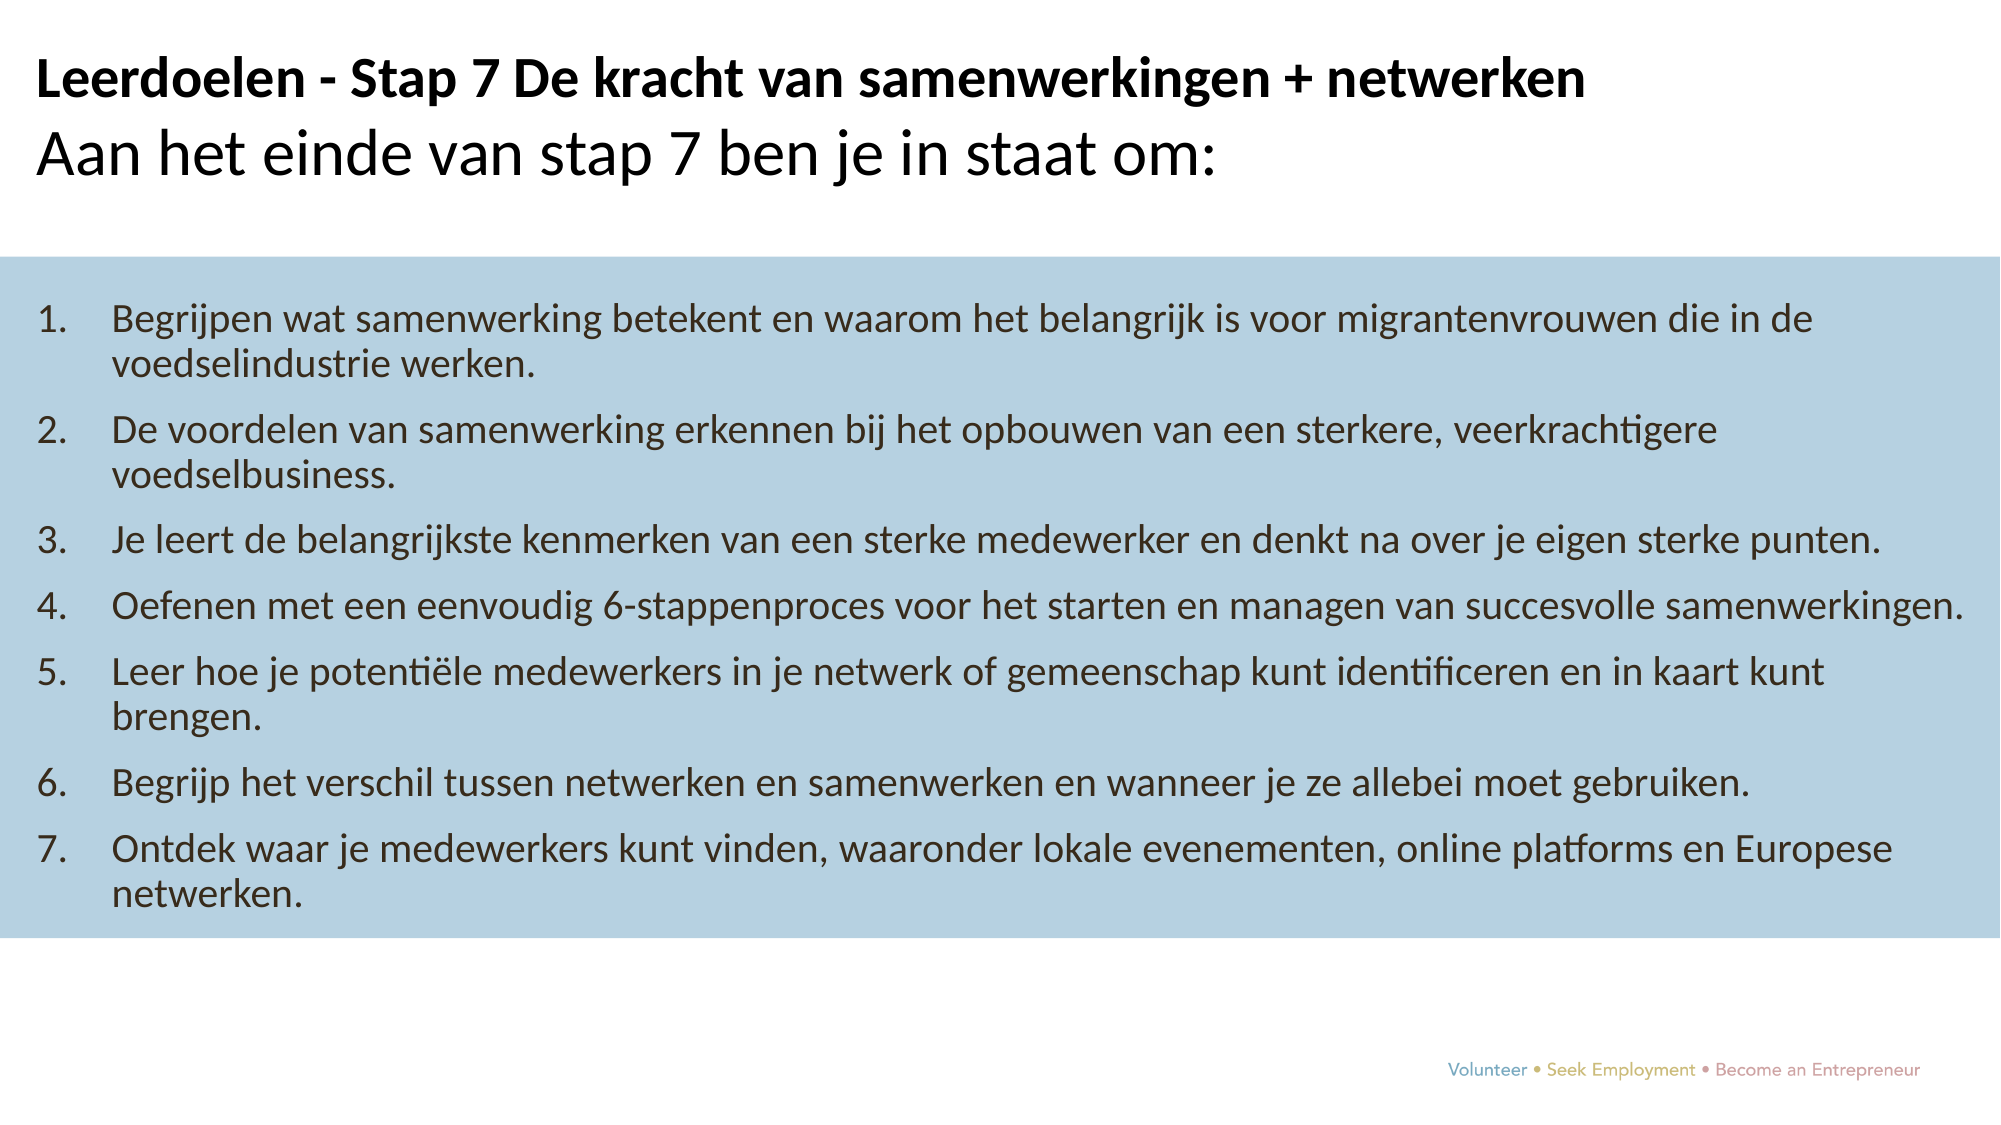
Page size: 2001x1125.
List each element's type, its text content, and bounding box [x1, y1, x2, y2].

picture [1418, 1046, 1971, 1103]
text_box Leerdoelen - Stap 7 De kracht van samenwerkingen + netwerken Aan het einde van stap 7 ben je in staat om: [21, 31, 2000, 197]
list Begrijpen wat samenwerking betekent en waarom het belangrijk is voor migrantenvrouwen die in de voedselindustrie werken. De voordelen van samenwerking erkennen bij het opbouwen van een sterkere, veerkrachtigere voedselbusiness. Je leert de belangrijkste kenmerken van een sterke medewerker en denkt na over je eigen sterke punten. Oefenen met een eenvoudig 6-stappenproces voor het starten en managen van succesvolle samenwerkingen. Leer hoe je potentiële medewerkers in je netwerk of gemeenschap kunt identificeren en in kaart kunt brengen. Begrijp het verschil tussen netwerken en samenwerken en wanneer je ze allebei moet gebruiken. Ontdek waar je medewerkers kunt vinden, waaronder lokale evenementen, online platforms en Europese netwerken. [21, 288, 2000, 907]
text_box [0, 256, 2000, 939]
